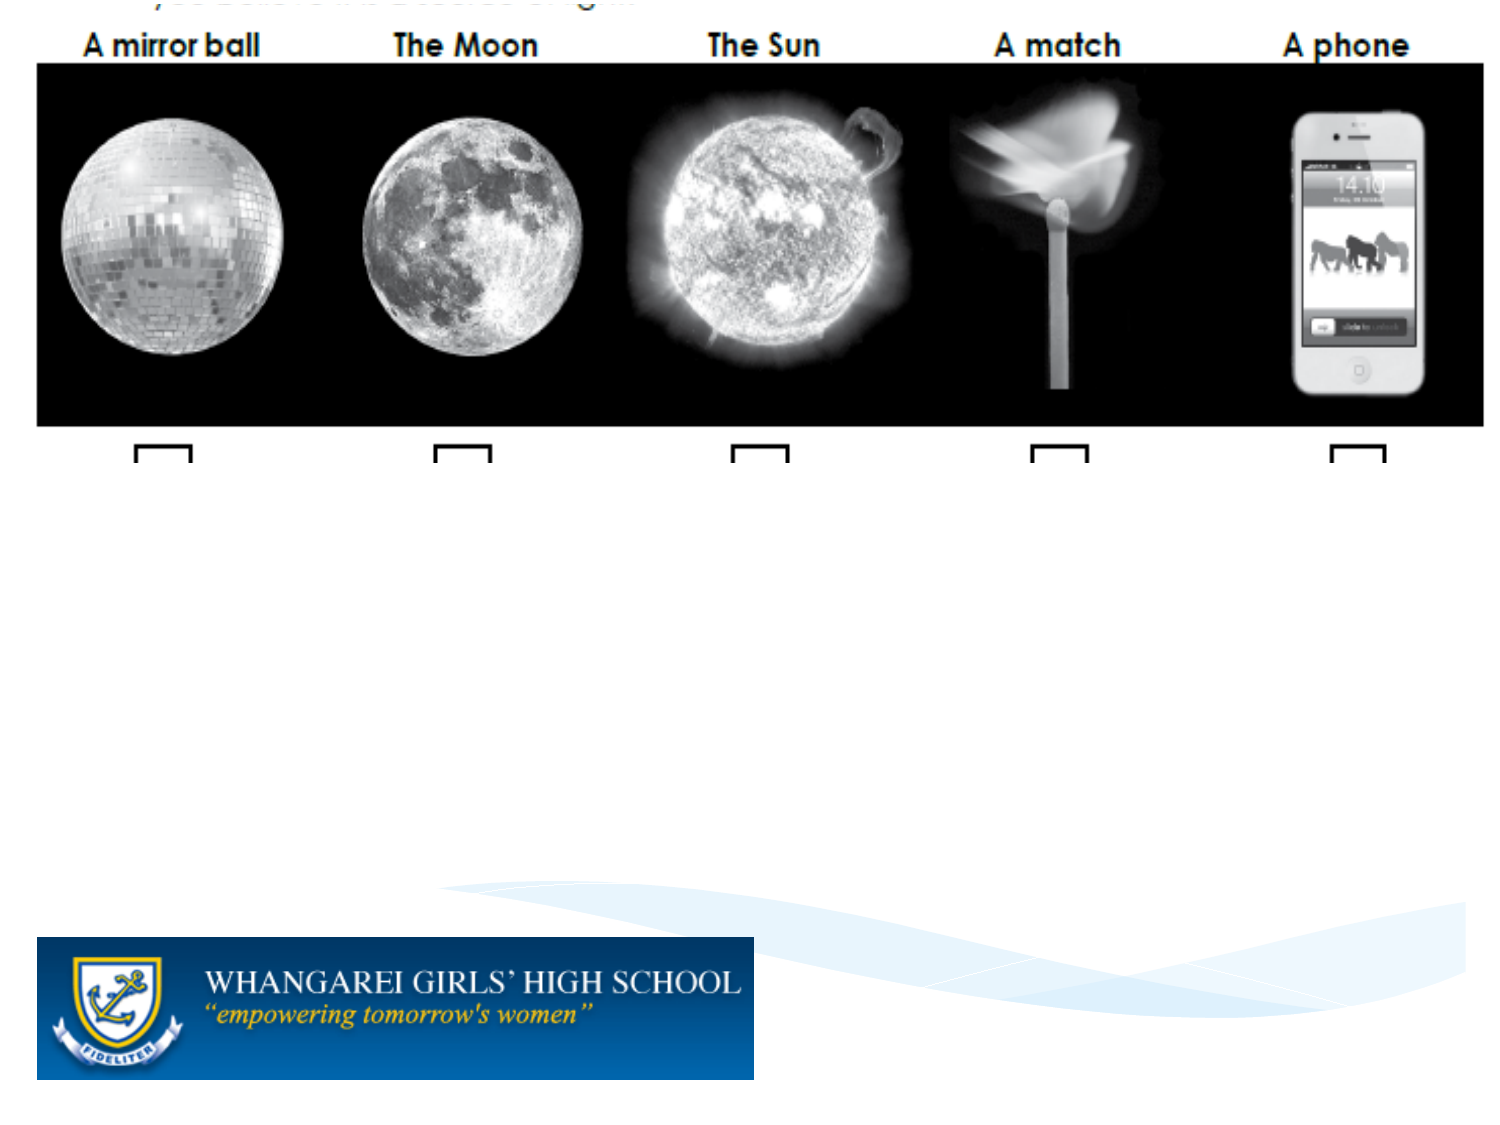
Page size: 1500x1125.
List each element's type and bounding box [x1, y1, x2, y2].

picture [37, 937, 754, 1080]
picture [33, 3, 1491, 463]
